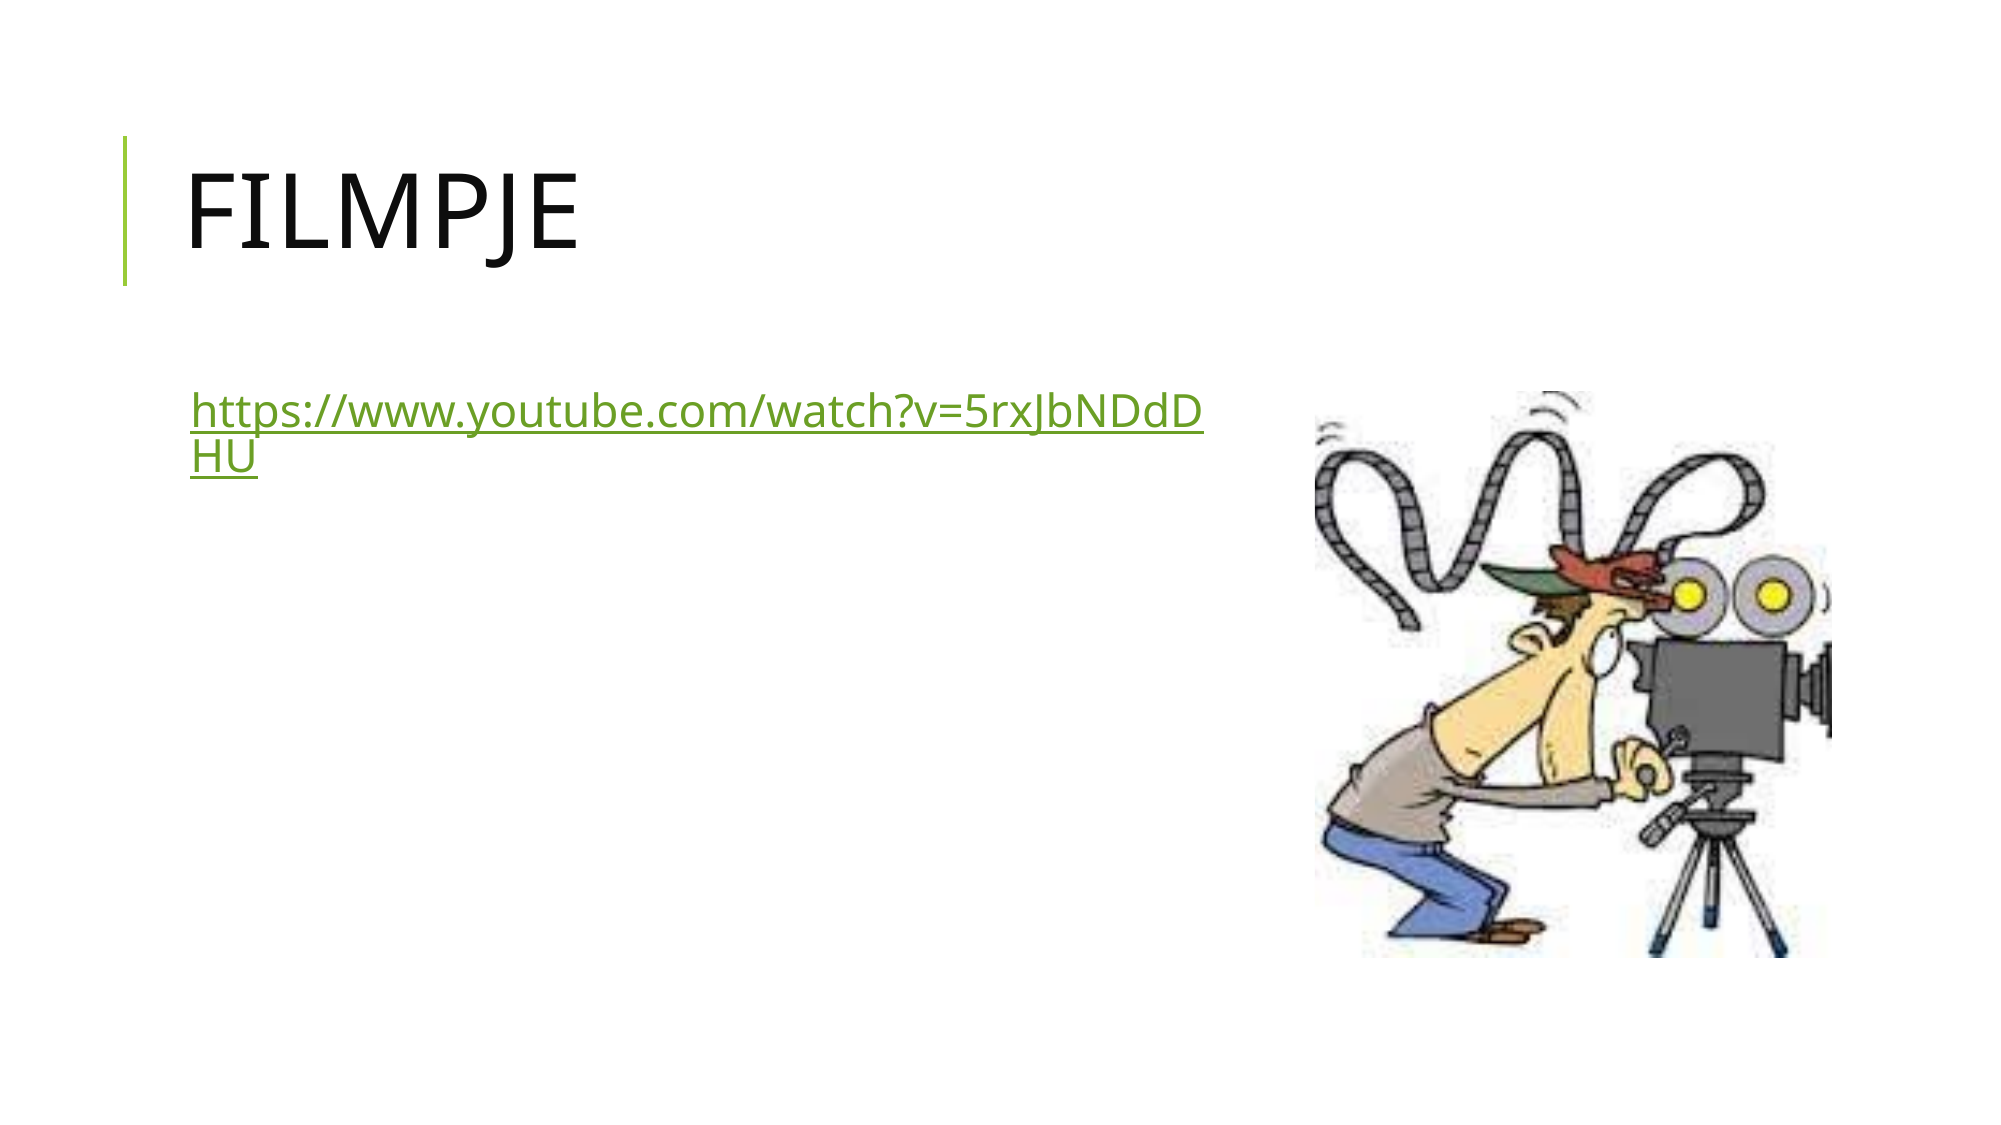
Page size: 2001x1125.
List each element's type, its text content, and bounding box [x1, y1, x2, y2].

list https://www.youtube.com/watch?v=5rxJbNDdDHU [168, 375, 1238, 1035]
title Filmpje [168, 96, 1763, 342]
picture [1314, 391, 1833, 958]
